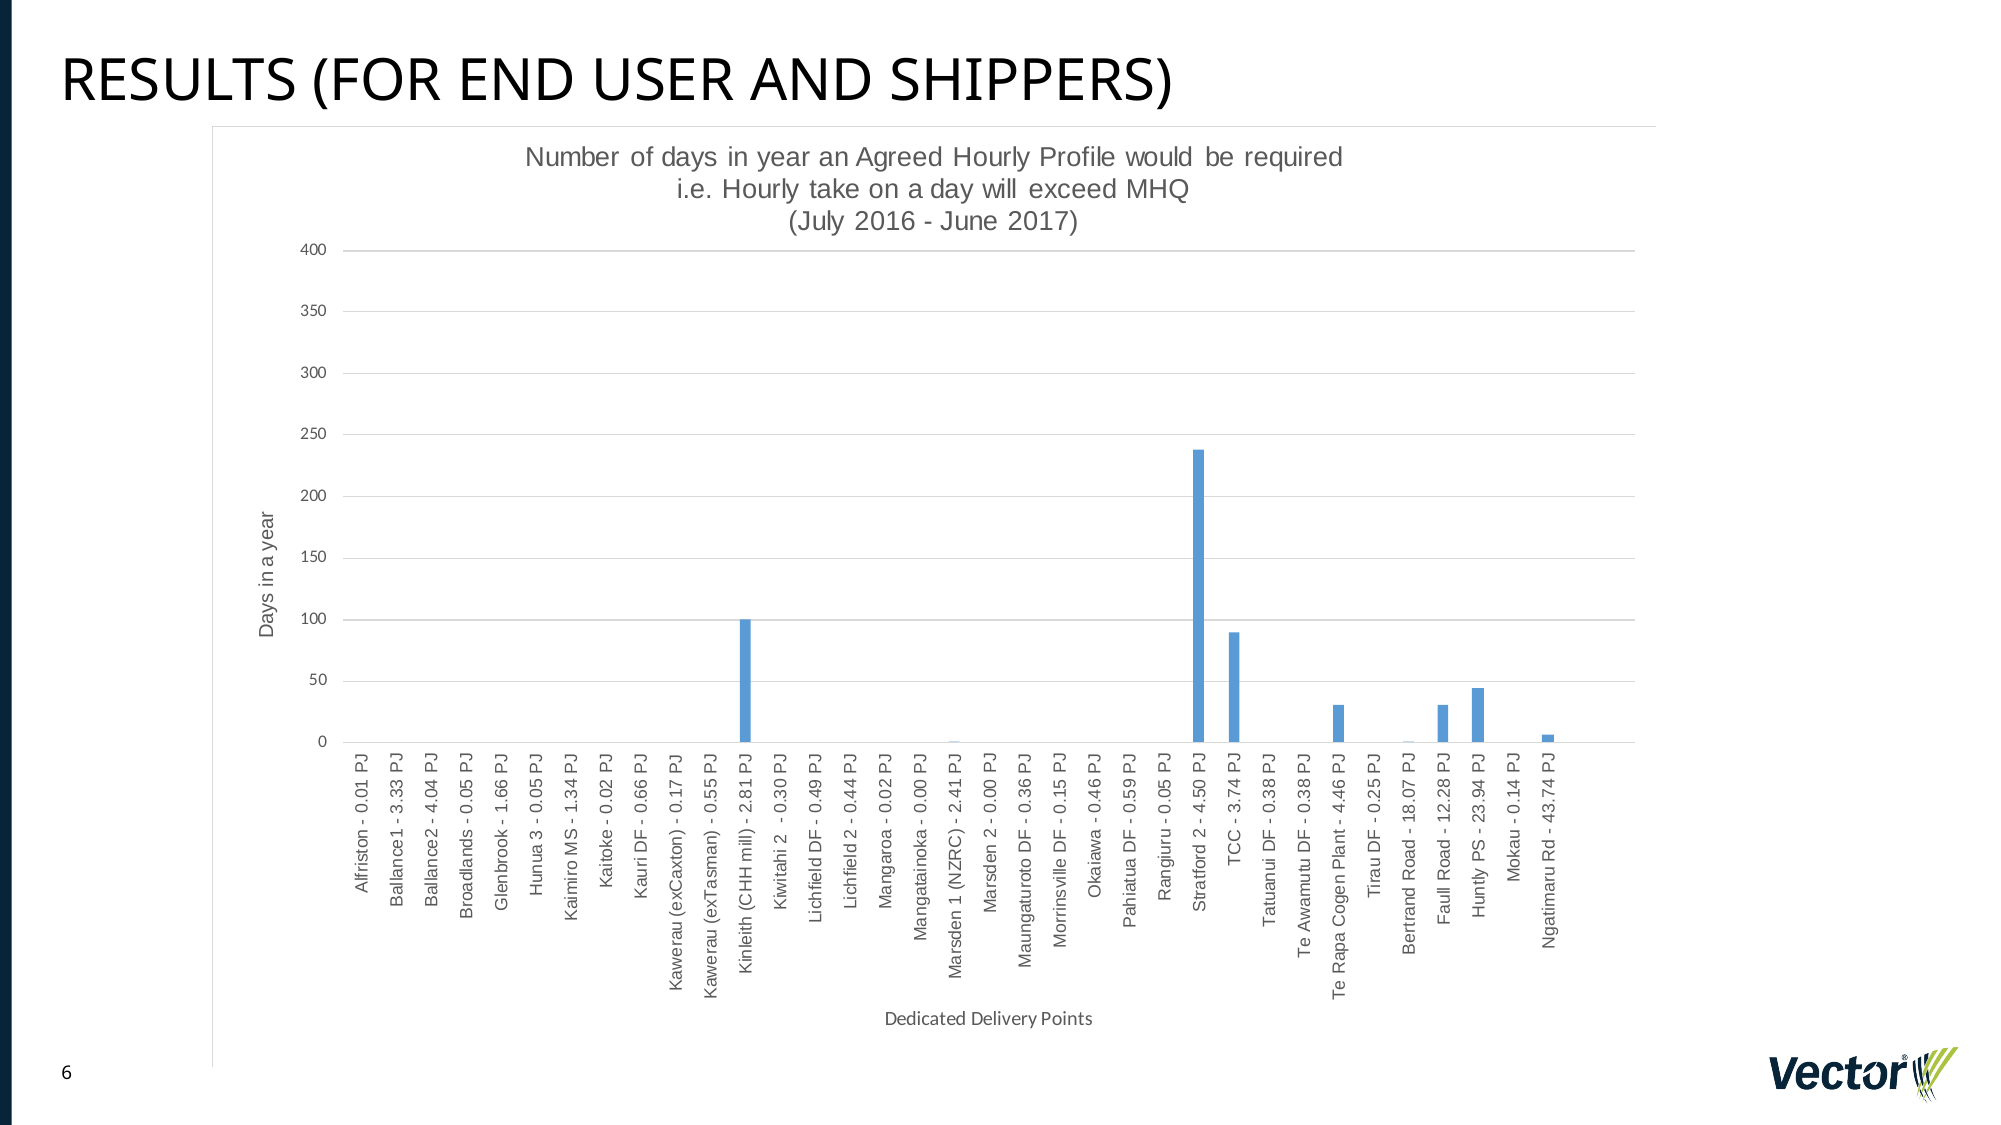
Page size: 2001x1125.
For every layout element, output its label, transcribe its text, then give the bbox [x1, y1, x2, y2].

list Results (FOR END USER and SHIPPERs) [60, 42, 1966, 126]
picture [1742, 1035, 1966, 1116]
picture [211, 125, 1656, 1067]
